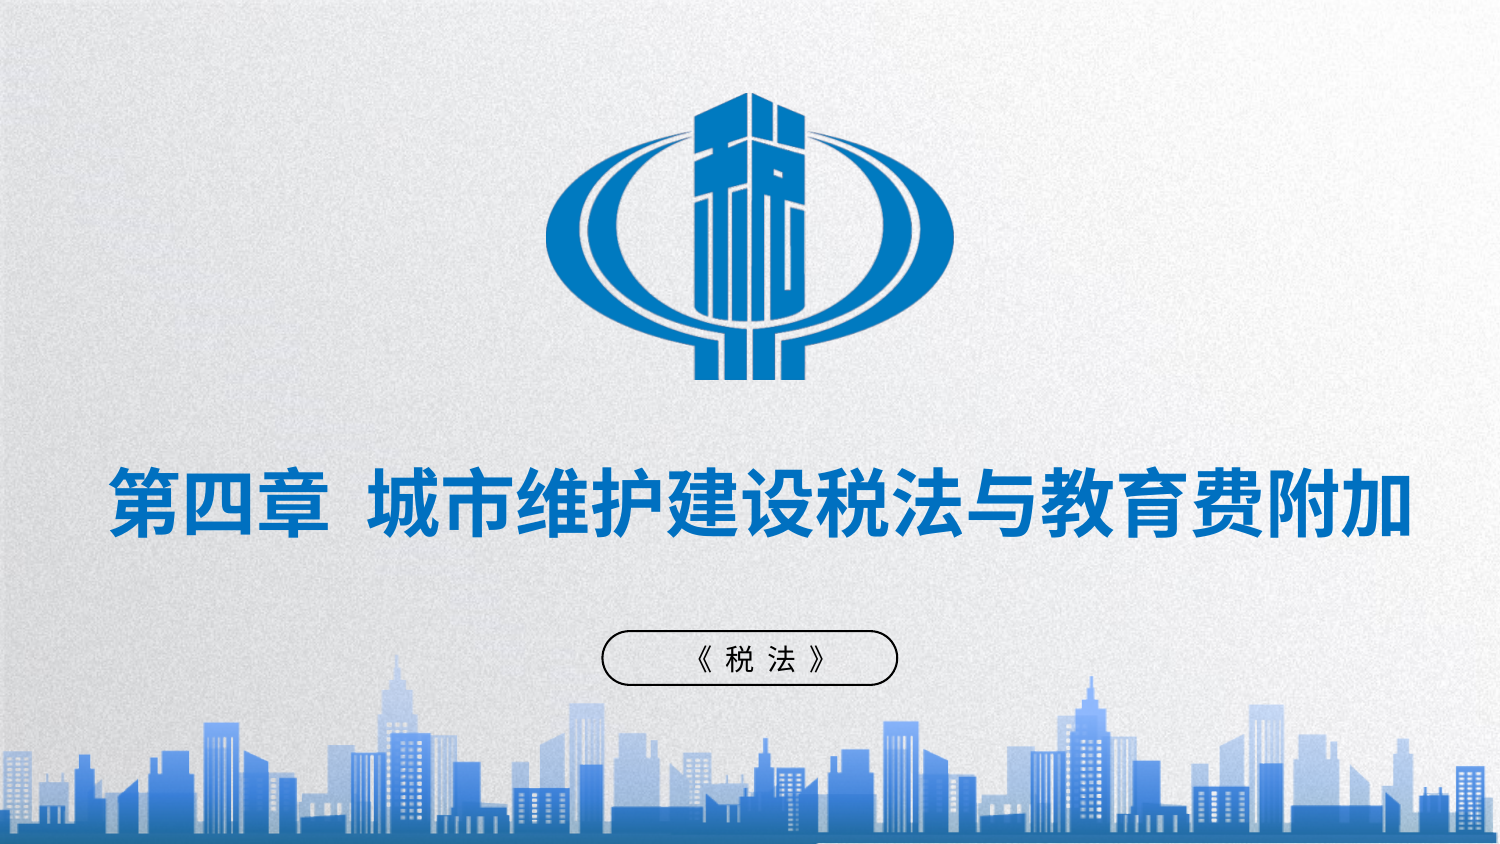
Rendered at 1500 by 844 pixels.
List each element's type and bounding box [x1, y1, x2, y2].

text_box [602, 630, 898, 686]
picture [0, 0, 1500, 844]
